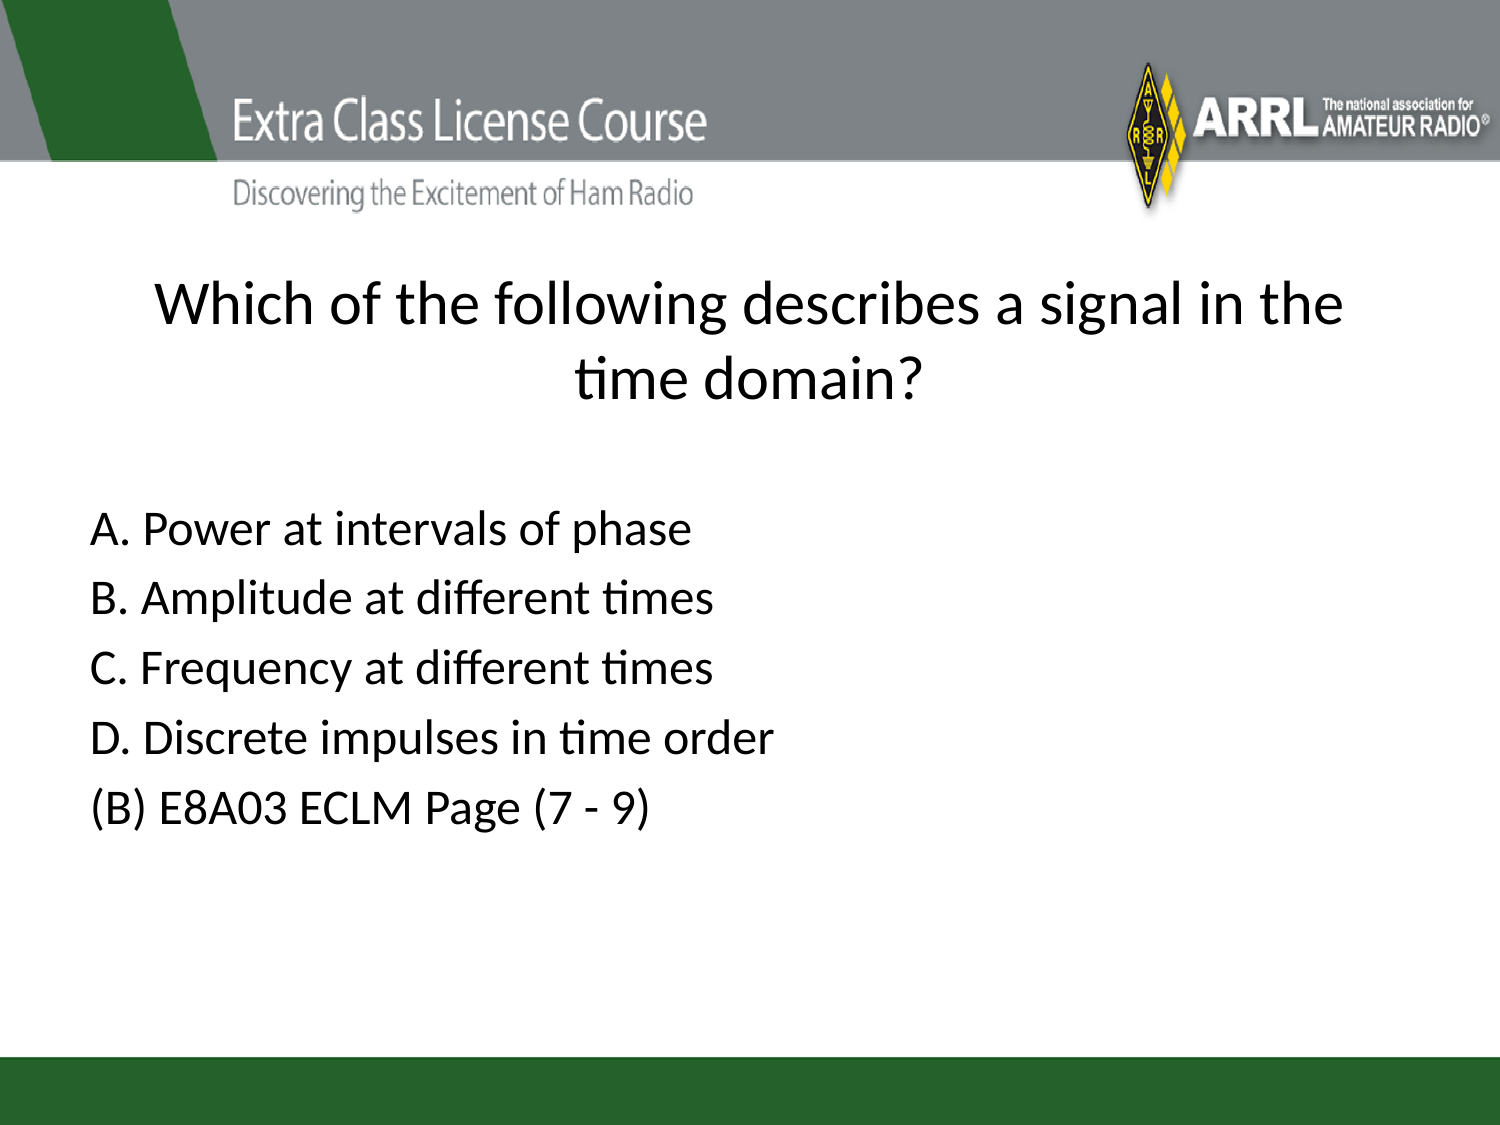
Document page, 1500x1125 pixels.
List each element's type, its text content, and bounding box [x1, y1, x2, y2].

list A. Power at intervals of phase B. Amplitude at different times C. Frequency at different times D. Discrete impulses in time order (B) E8A03 ECLM Page (7 - 9) [75, 487, 1425, 1005]
title Which of the following describes a signal in the time domain? [75, 254, 1425, 435]
picture [0, 0, 1500, 1125]
